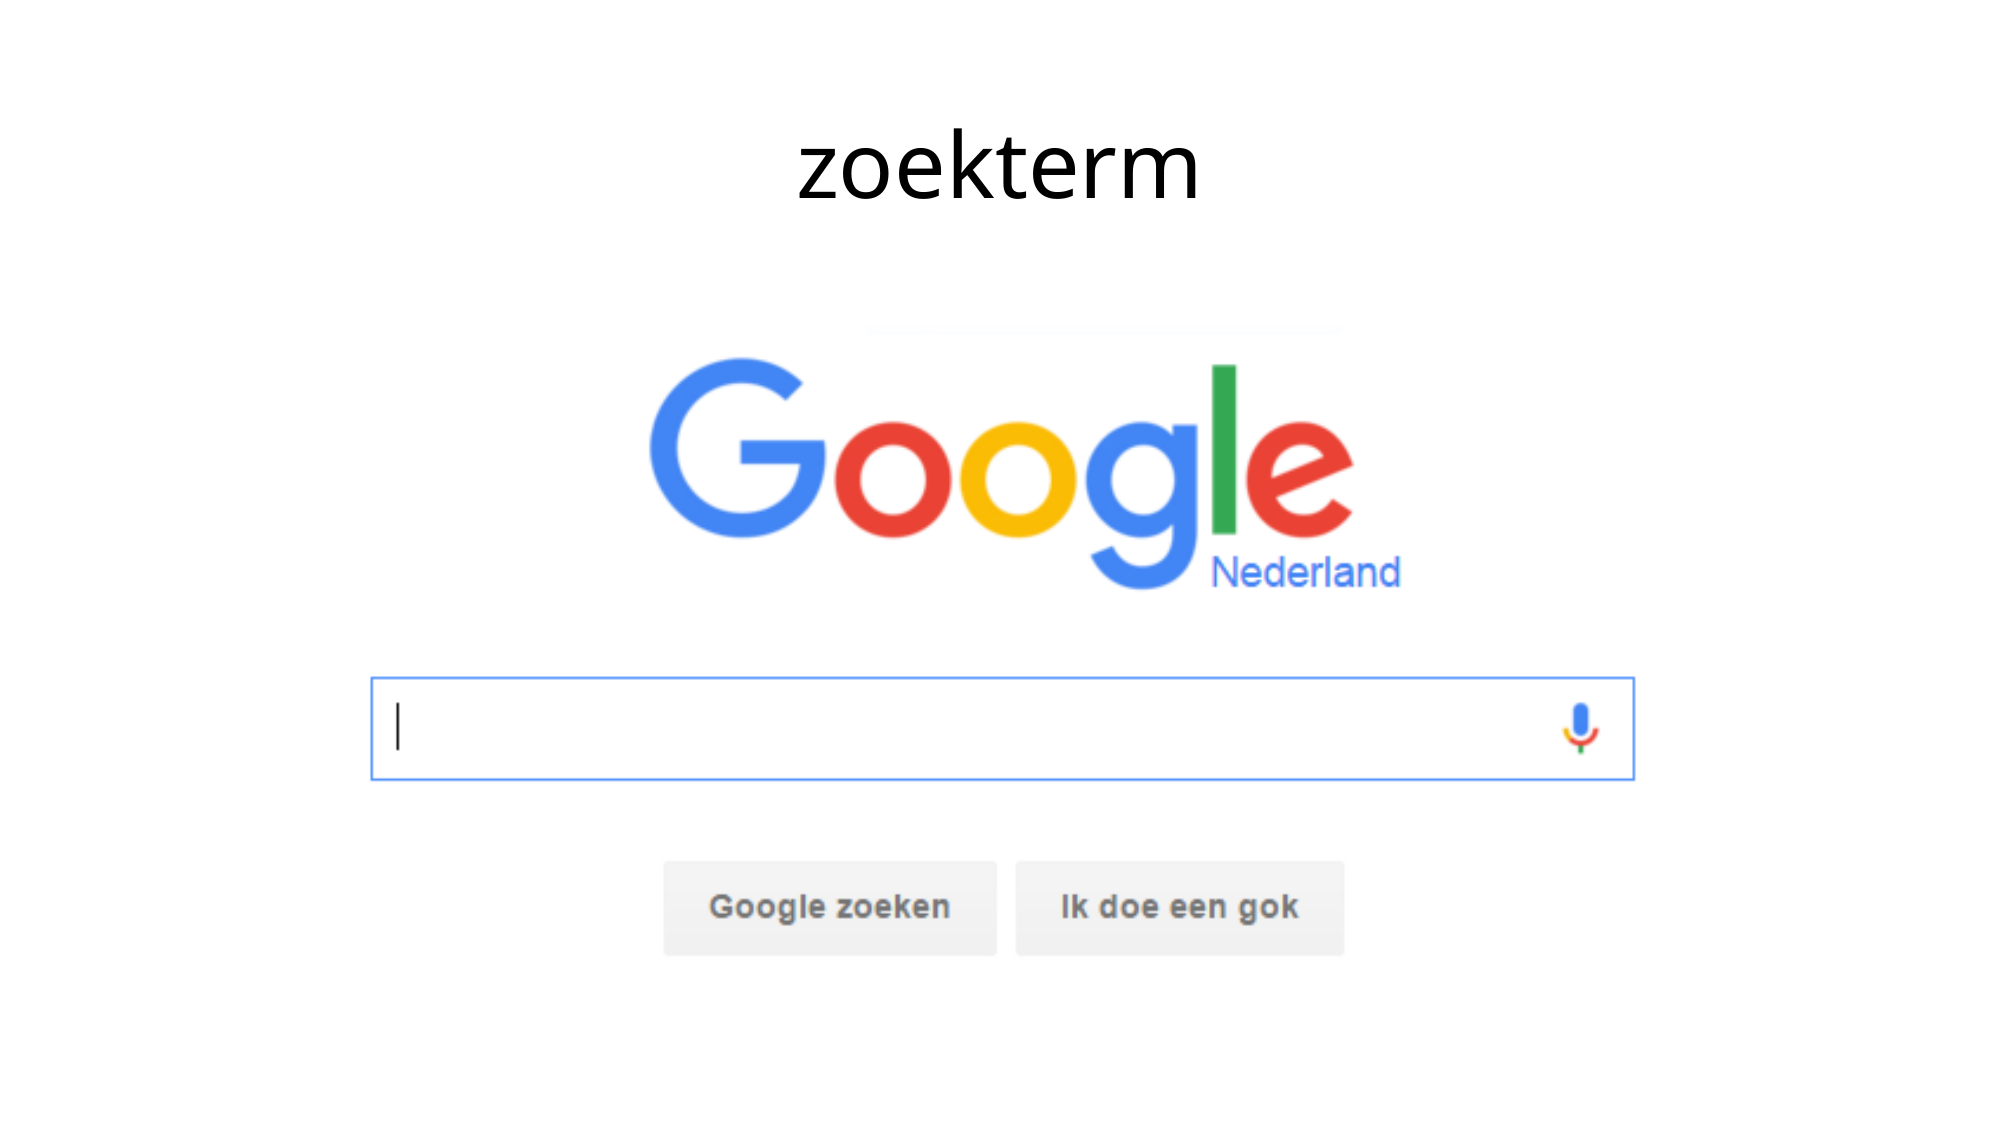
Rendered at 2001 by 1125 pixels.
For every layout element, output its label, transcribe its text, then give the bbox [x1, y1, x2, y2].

picture [220, 325, 1657, 966]
title zoekterm [137, 59, 1863, 278]
